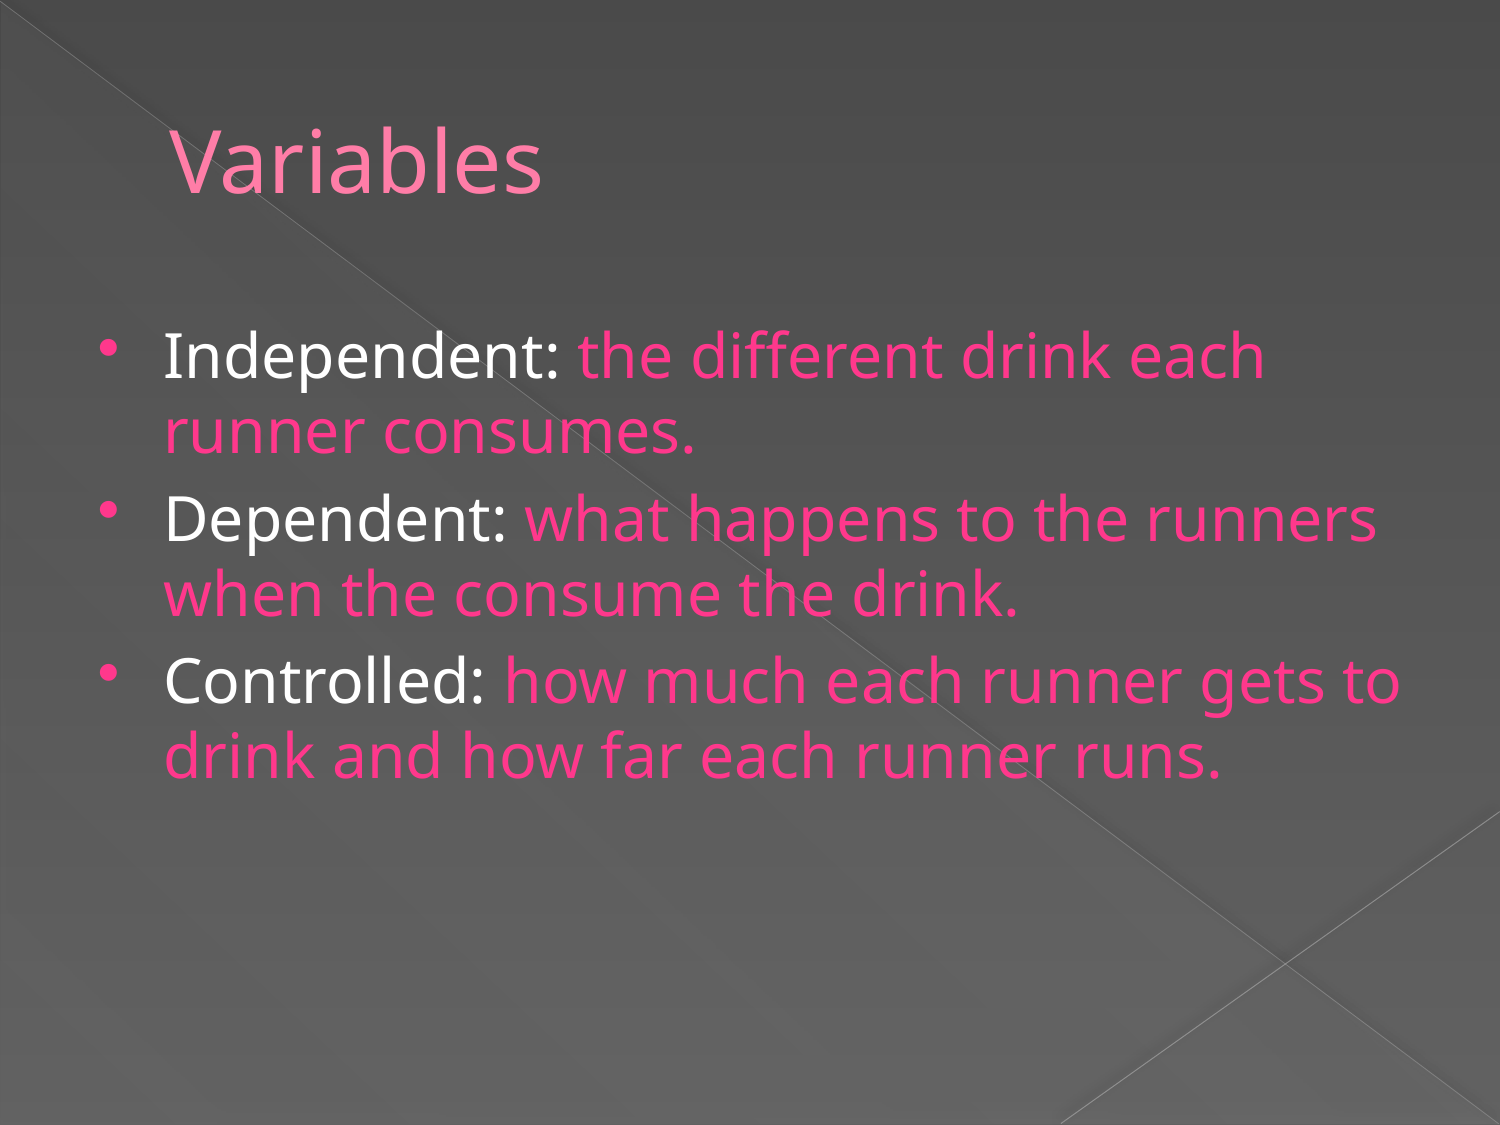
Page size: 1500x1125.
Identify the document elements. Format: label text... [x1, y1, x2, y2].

list Independent: the different drink each runner consumes. Dependent: what happens to the runners when the consume the drink. Controlled: how much each runner gets to drink and how far each runner runs. [75, 308, 1425, 1059]
title Variables [75, 43, 1425, 274]
